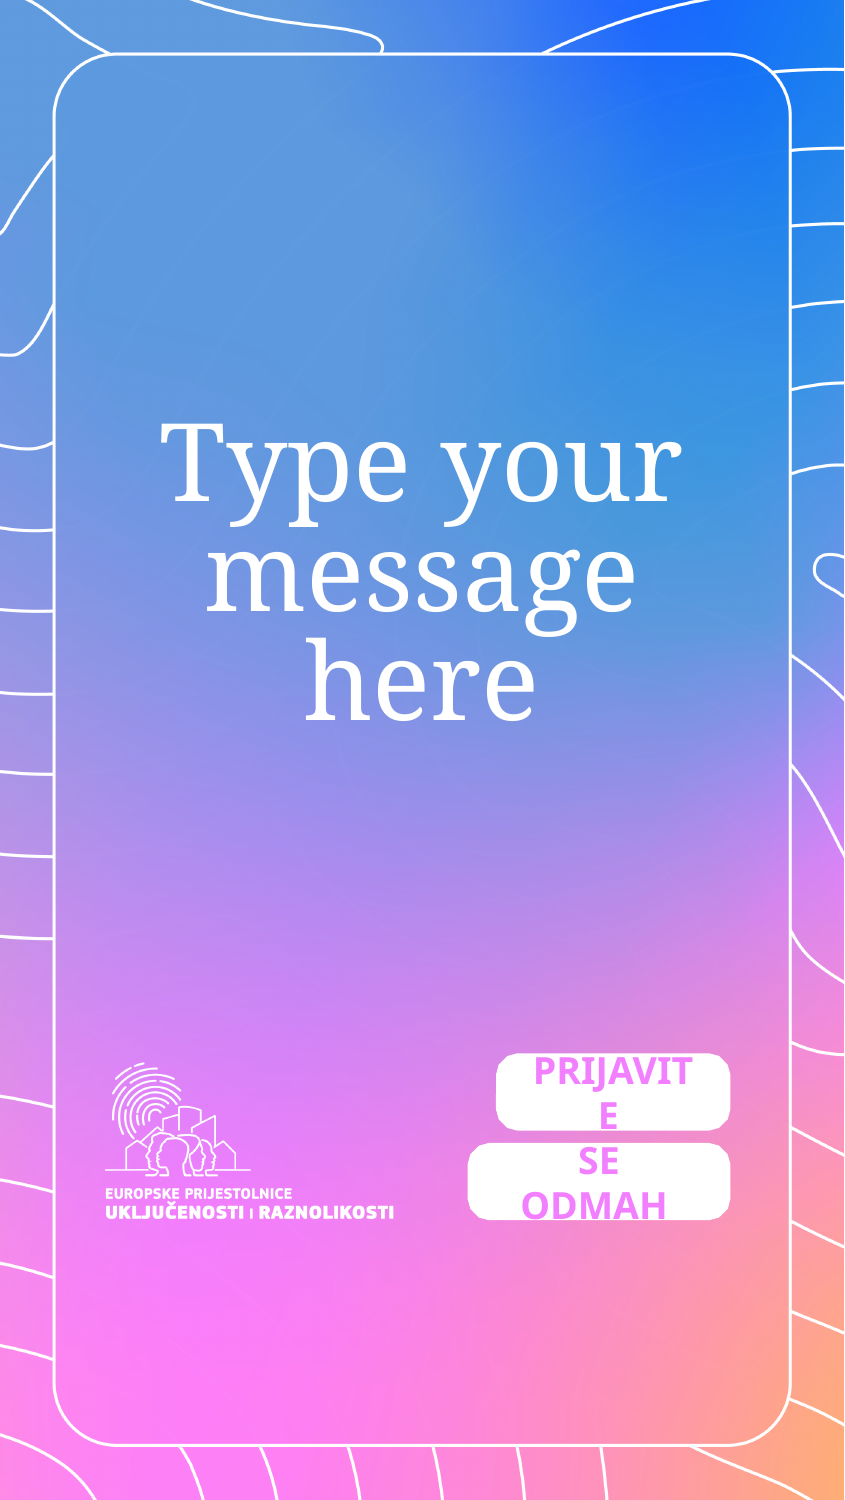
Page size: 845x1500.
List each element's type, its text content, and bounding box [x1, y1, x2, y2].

text_box SE ODMAH [481, 1156, 717, 1207]
picture [0, 0, 844, 1500]
text_box PRIJAVITE [510, 1067, 717, 1117]
title Type your message here [63, 163, 781, 993]
